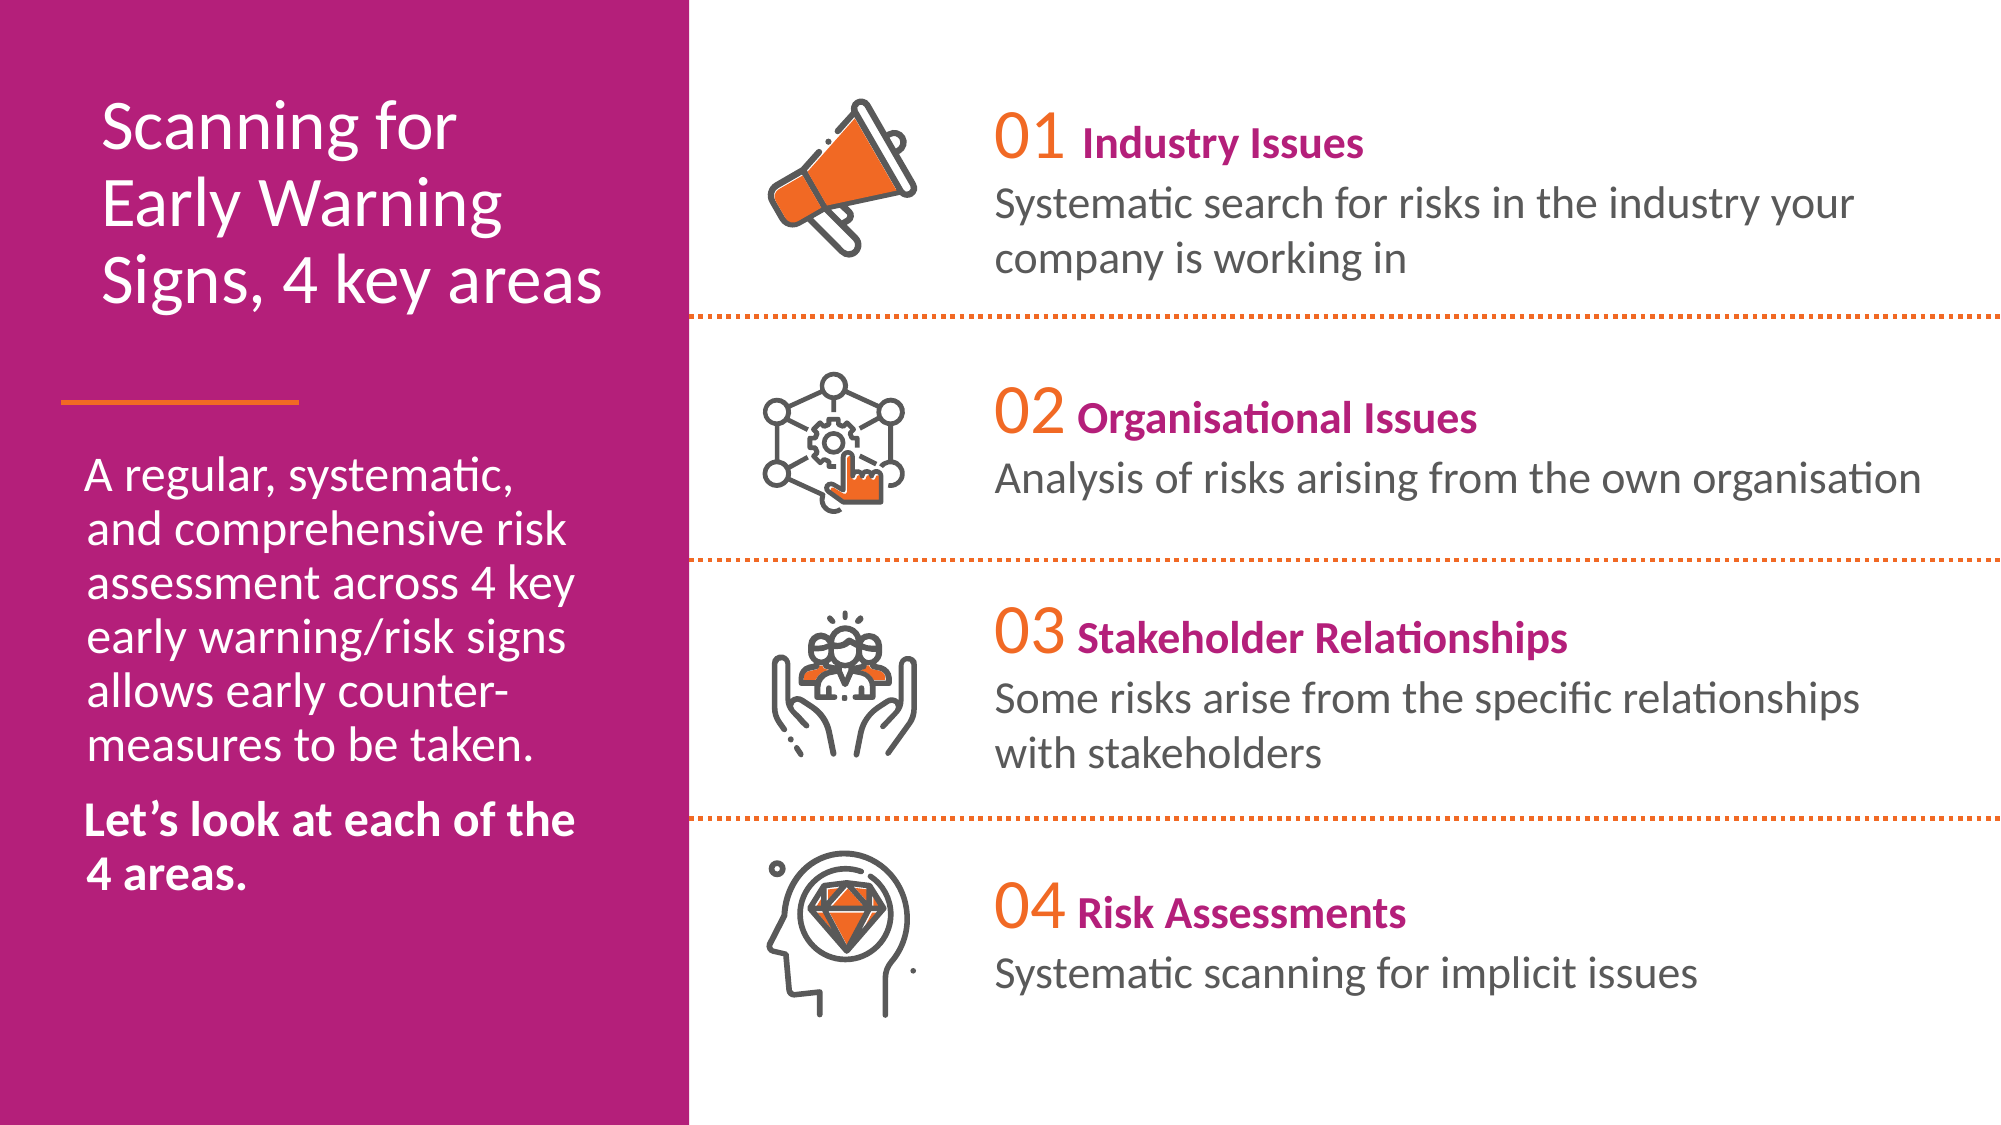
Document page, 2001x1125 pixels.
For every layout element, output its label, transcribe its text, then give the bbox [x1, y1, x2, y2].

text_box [766, 850, 917, 1018]
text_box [771, 610, 918, 758]
text_box [61, 400, 299, 405]
text_box 01 Industry Issues Systematic search for risks in the industry your company is working in 02 Organisational Issues Analysis of risks arising from the own organisation 03 Stakeholder Relationships Some risks arise from the specific relationships with stakeholders 04 Risk Assessments Systematic scanning for implicit issues [979, 561, 1960, 818]
text_box 01 Industry Issues Systematic search for risks in the industry your company is working in 02 Organisational Issues Analysis of risks arising from the own organisation 03 Stakeholder Relationships Some risks arise from the specific relationships with stakeholders 04 Risk Assessments Systematic scanning for implicit issues [979, 317, 1960, 559]
text_box 01 Industry Issues Systematic search for risks in the industry your company is working in 02 Organisational Issues Analysis of risks arising from the own organisation 03 Stakeholder Relationships Some risks arise from the specific relationships with stakeholders 04 Risk Assessments Systematic scanning for implicit issues [979, 819, 1960, 1125]
list A regular, systematic, and comprehensive risk assessment across 4 key early warning/risk signs allows early counter-measures to be taken. Let’s look at each of the 4 areas. [68, 440, 602, 1039]
text_box 01 Industry Issues Systematic search for risks in the industry your company is working in 02 Organisational Issues Analysis of risks arising from the own organisation 03 Stakeholder Relationships Some risks arise from the specific relationships with stakeholders 04 Risk Assessments Systematic scanning for implicit issues [979, 80, 1960, 316]
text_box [762, 371, 905, 514]
list Scanning for Early Warning Signs, 4 key areas [86, 80, 620, 389]
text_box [767, 98, 918, 258]
text_box [0, 0, 690, 1125]
